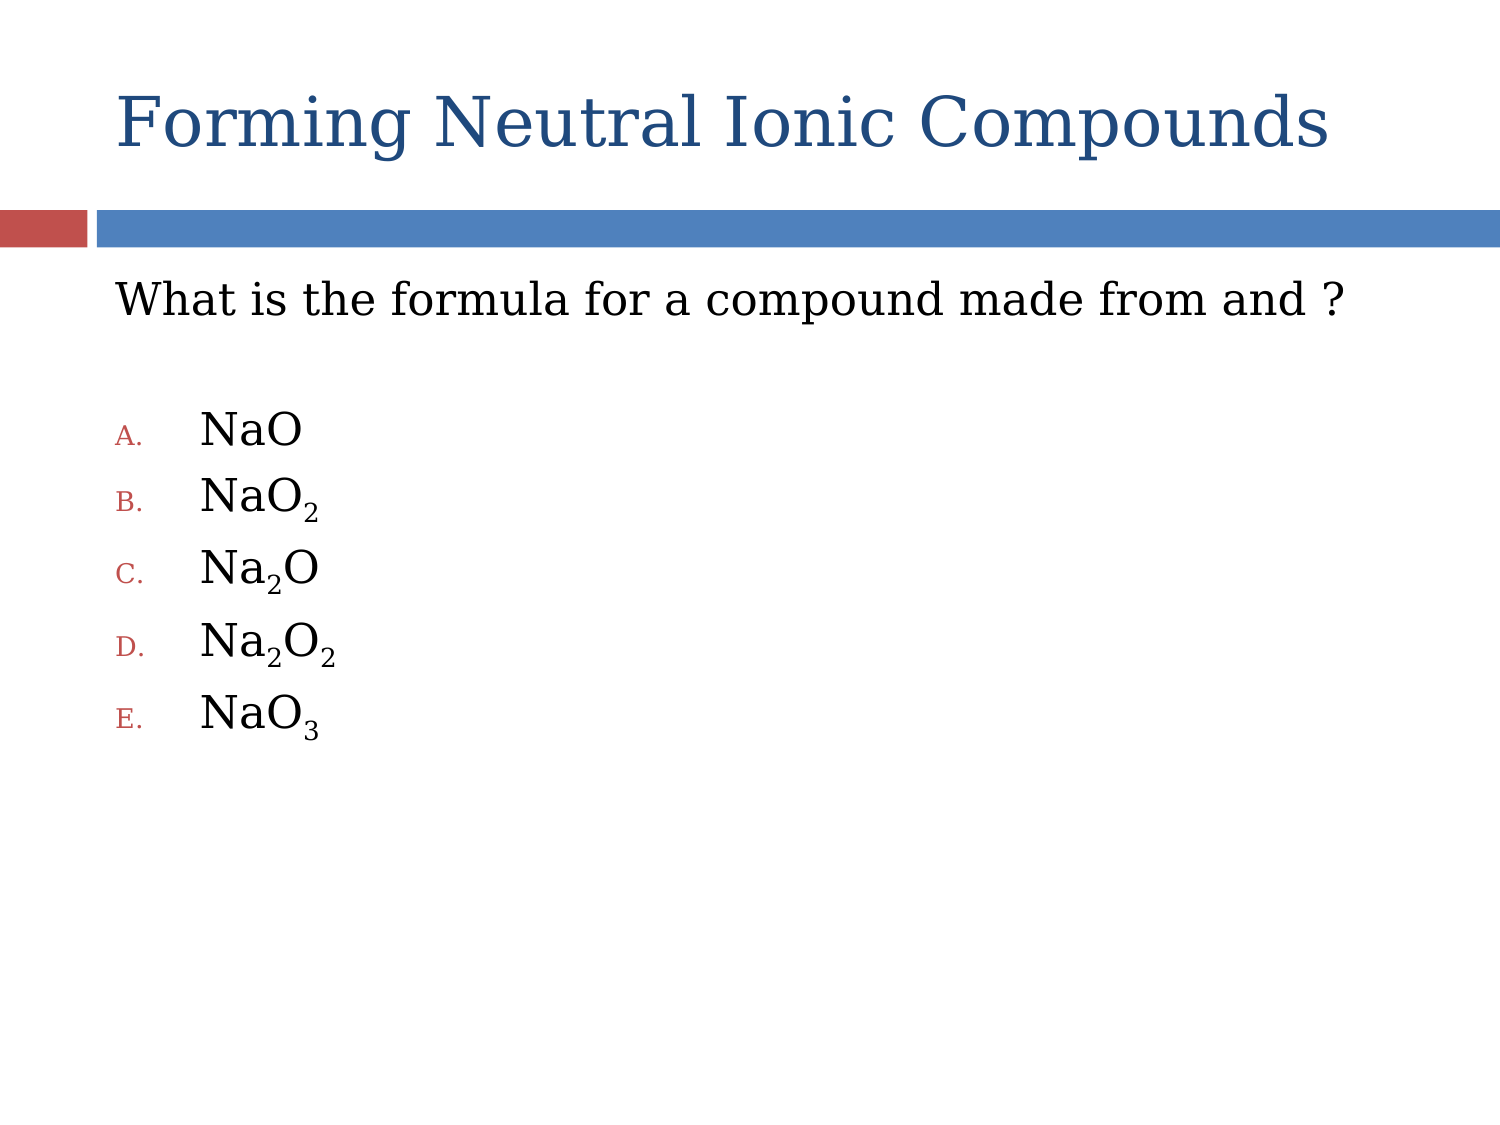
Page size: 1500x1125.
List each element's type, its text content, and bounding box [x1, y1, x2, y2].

title Forming Neutral Ionic Compounds [100, 37, 1438, 200]
